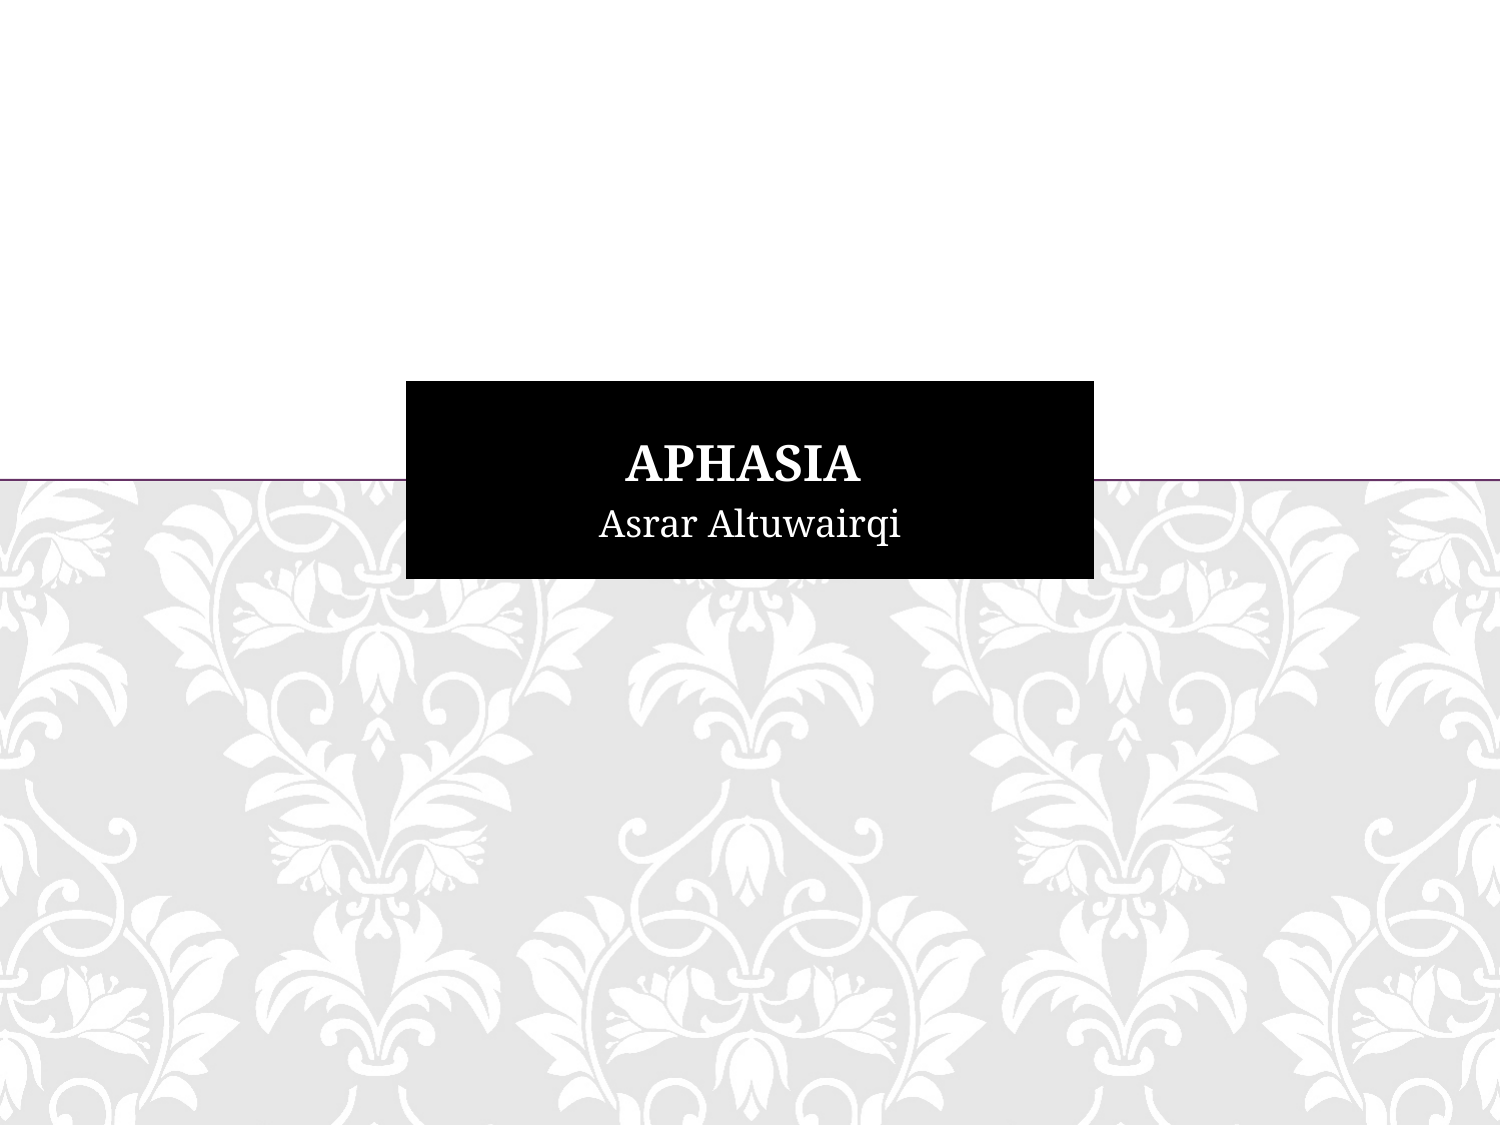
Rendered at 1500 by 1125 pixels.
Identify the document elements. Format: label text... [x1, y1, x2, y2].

title Aphasia [415, 327, 1085, 498]
subtitle Asrar Altuwairqi [420, 499, 1080, 570]
